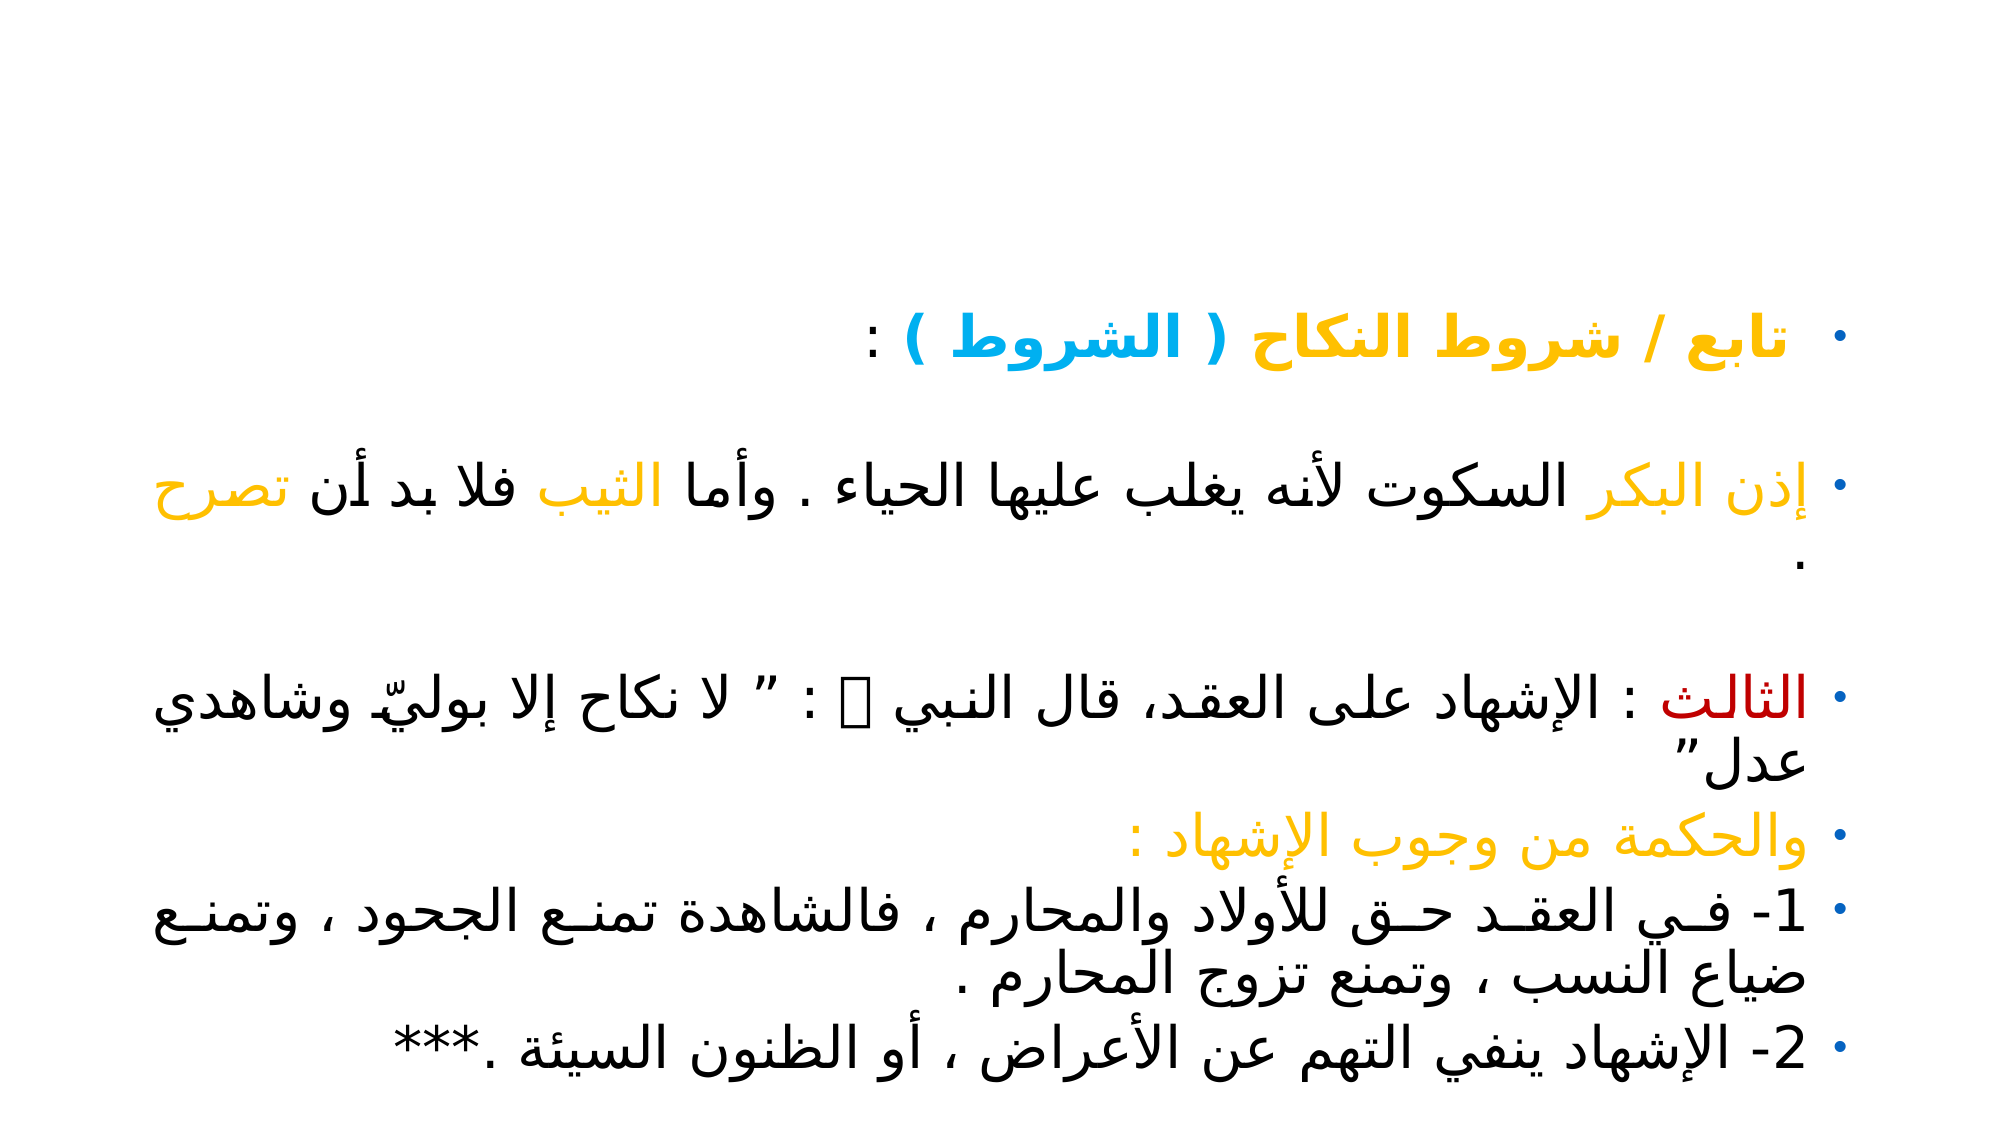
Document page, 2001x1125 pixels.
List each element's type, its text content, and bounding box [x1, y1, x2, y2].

list تابع / شروط النكاح ( الشروط ) : إذن البكر السكوت لأنه يغلب عليها الحياء . وأما الثيب فلا بد أن تصرح . الثالث : الإشهاد على العقد، قال النبي  : ” لا نكاح إلا بوليّ وشاهدي عدل” والحكمة من وجوب الإشهاد : 1- في العقد حق للأولاد والمحارم ، فالشاهدة تمنع الجحود ، وتمنع ضياع النسب ، وتمنع تزوج المحارم . 2- الإشهاد ينفي التهم عن الأعراض ، أو الظنون السيئة .*** [137, 299, 1863, 1014]
